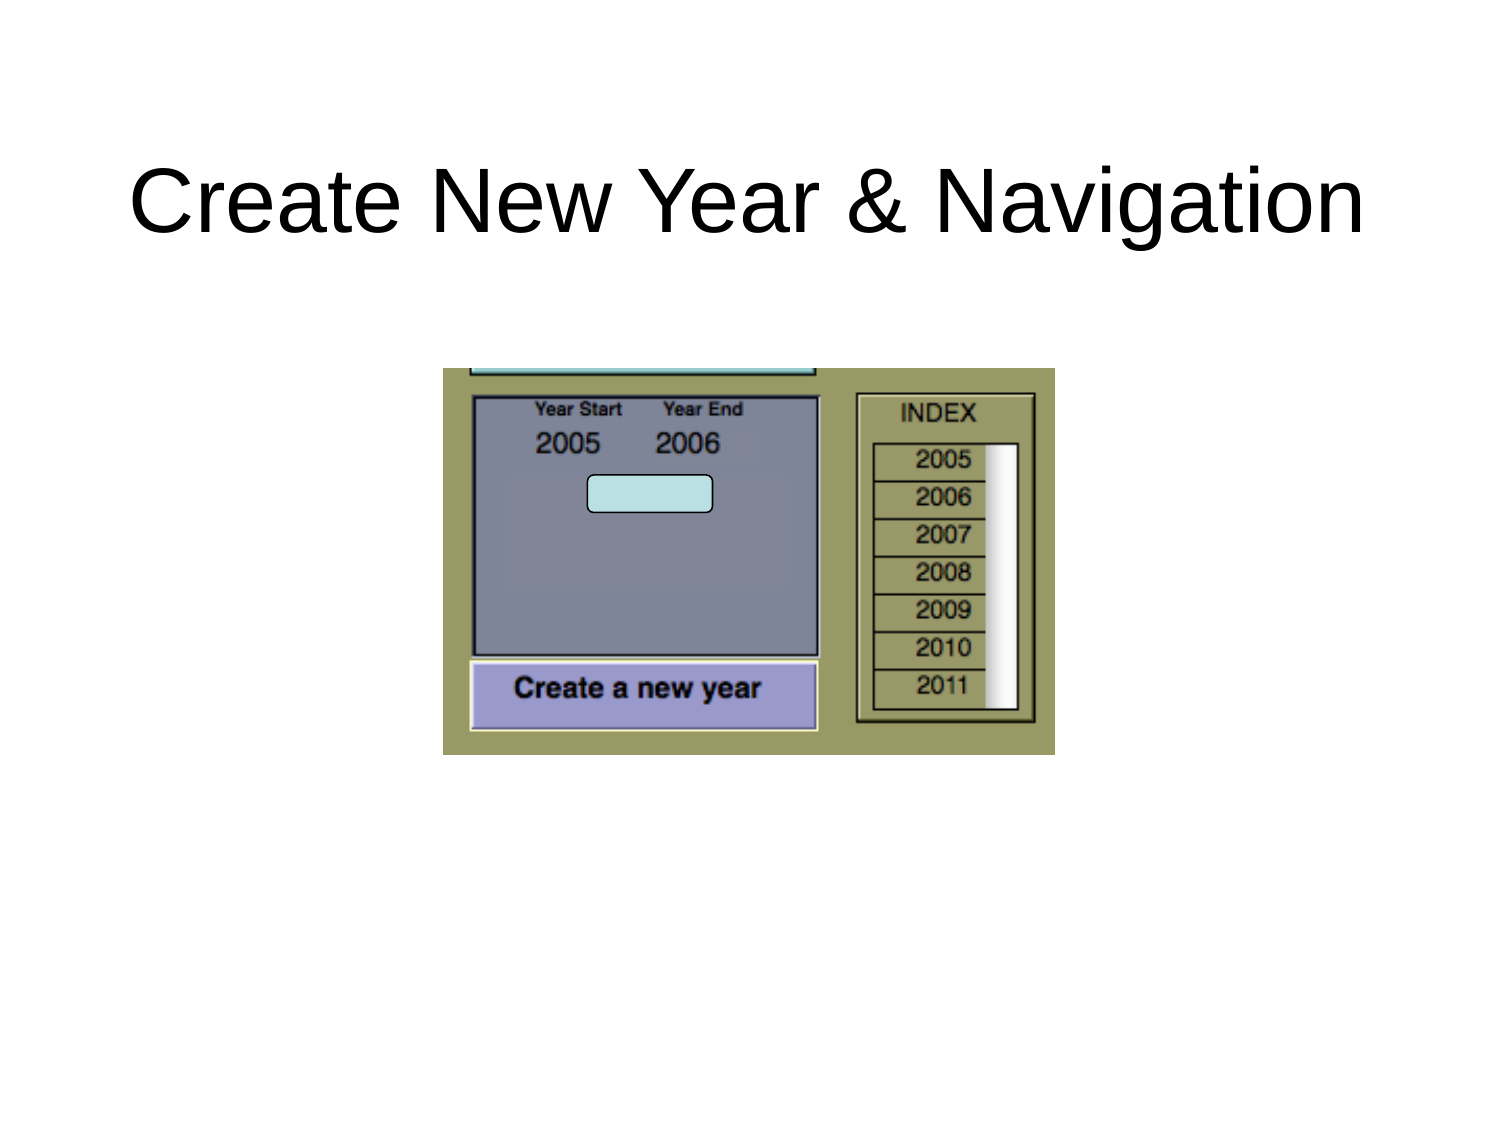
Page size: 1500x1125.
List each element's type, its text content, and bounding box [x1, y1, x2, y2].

picture [443, 368, 1055, 755]
title Create New Year & Navigation [110, 74, 1387, 317]
